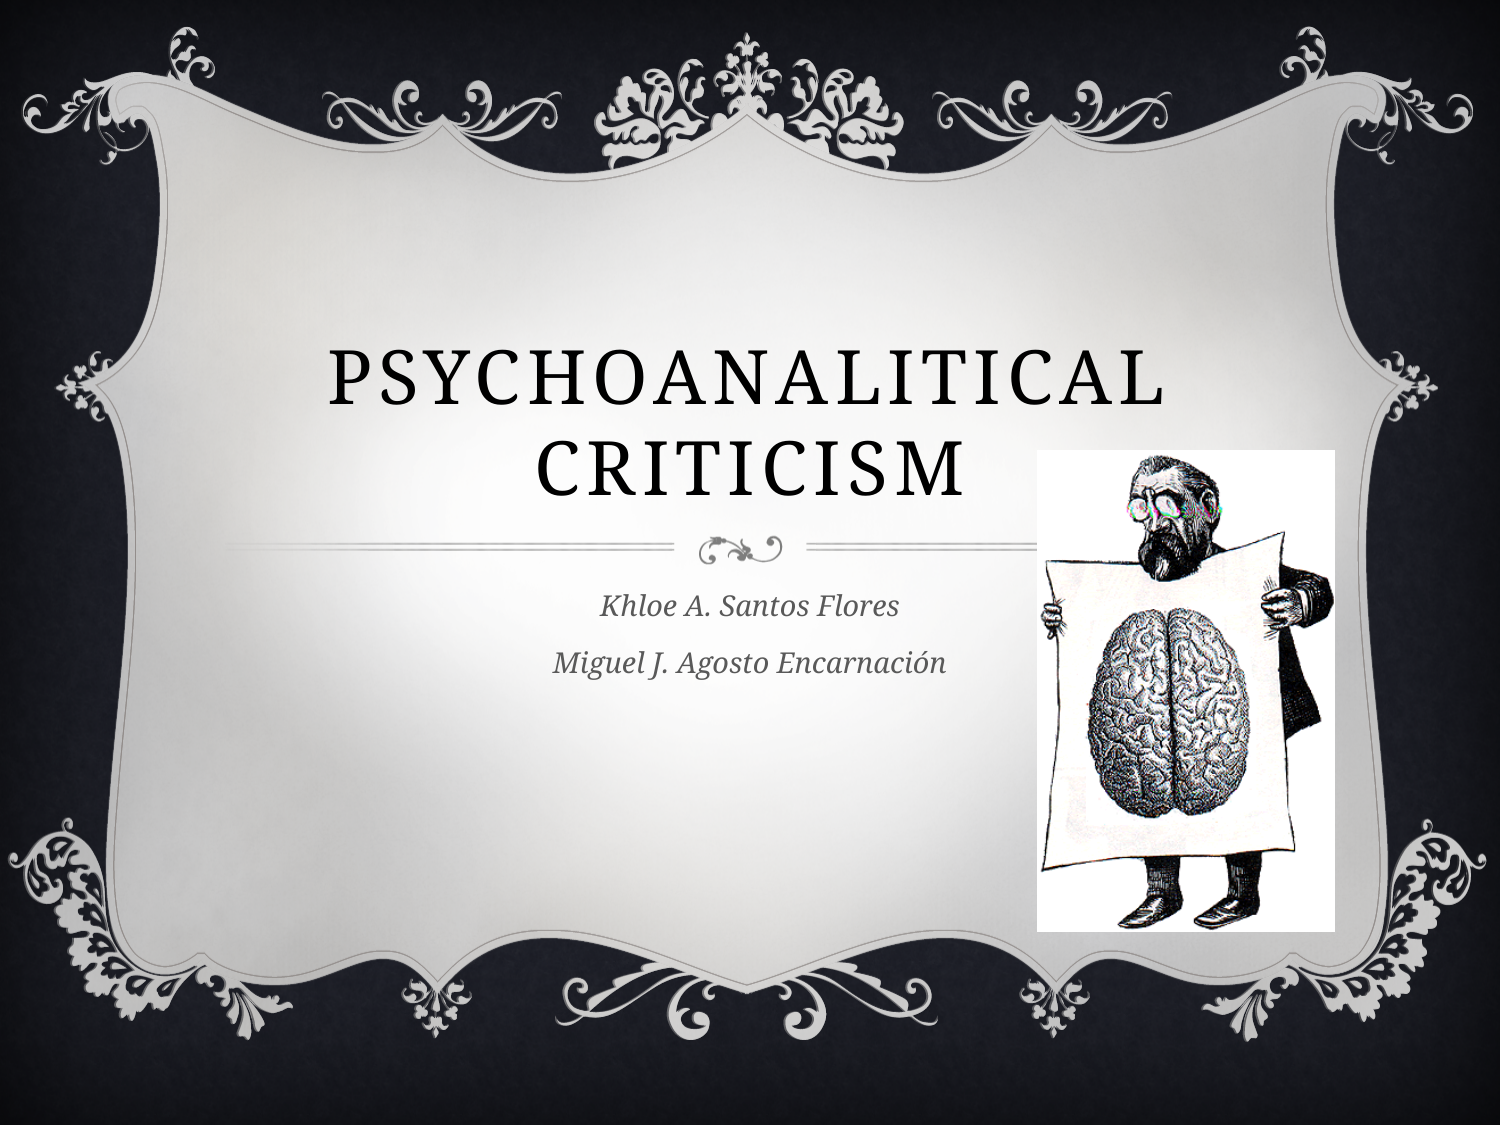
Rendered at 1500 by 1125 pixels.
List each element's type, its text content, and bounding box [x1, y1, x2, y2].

subtitle Khloe A. Santos Flores Miguel J. Agosto Encarnación [225, 562, 1037, 688]
title Psychoanalitical Criticism [225, 305, 1275, 518]
picture [0, 0, 1500, 1125]
